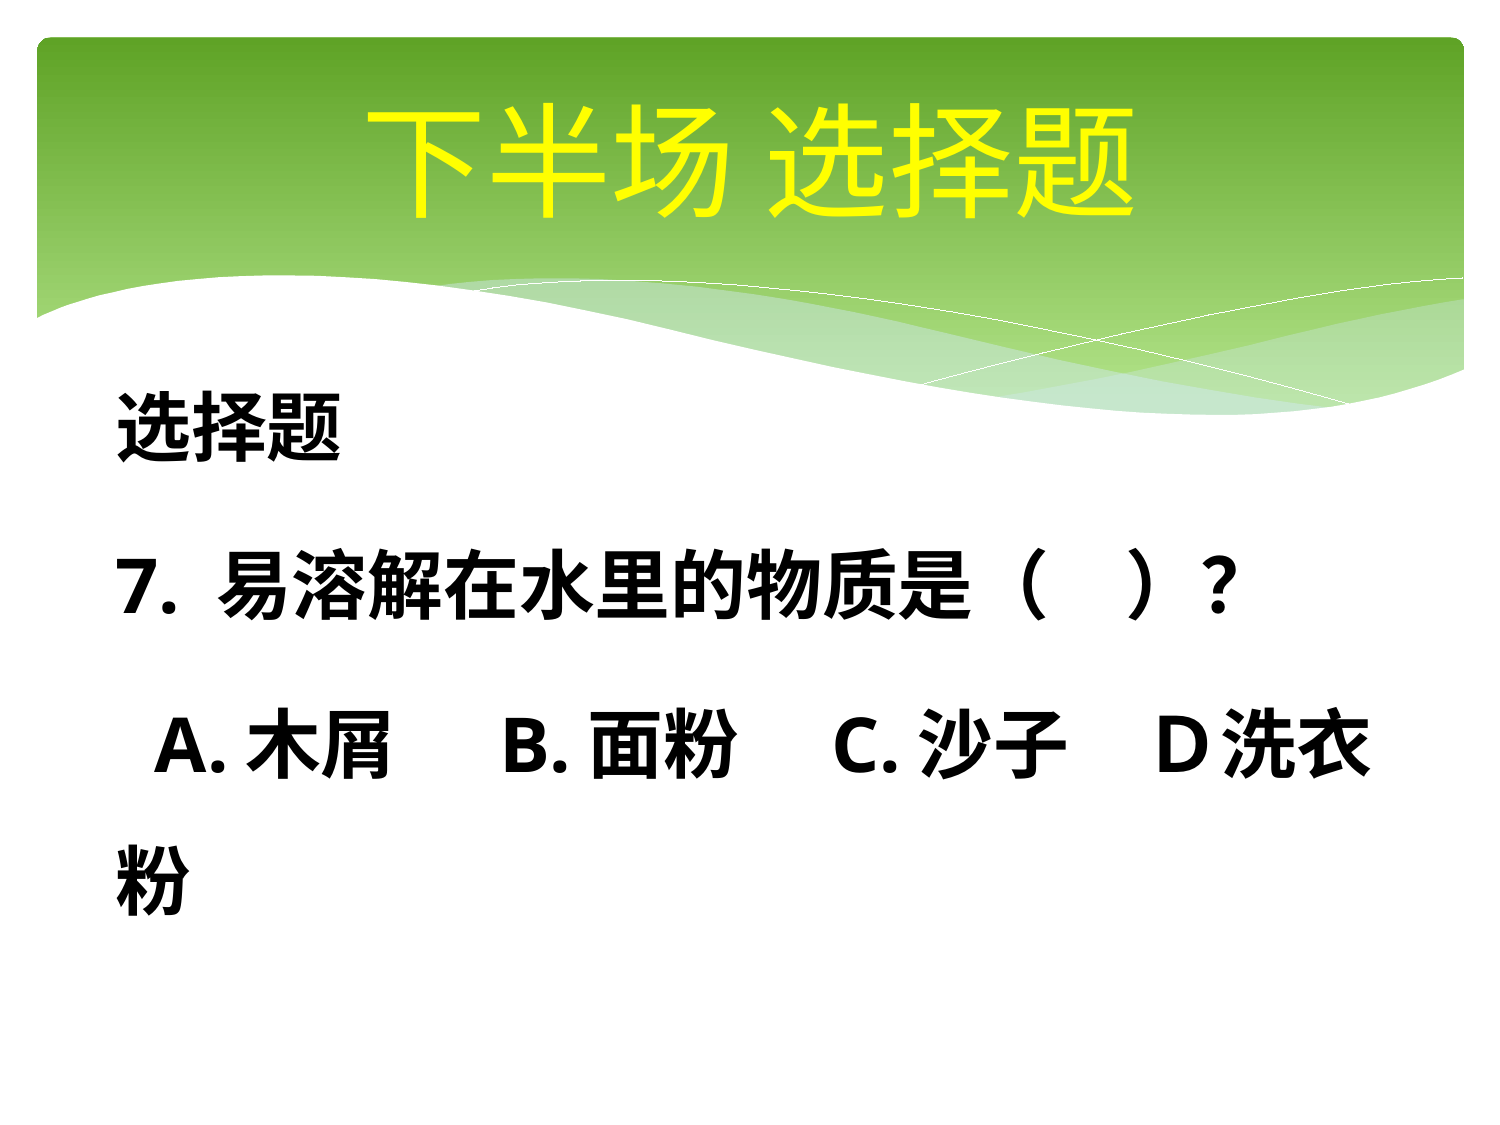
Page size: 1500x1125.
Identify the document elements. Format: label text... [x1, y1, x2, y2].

list 选择题 7. 易溶解在水里的物质是（ ）？ A.木屑 B.面粉 C.沙子 Ｄ洗衣粉 [100, 326, 1436, 935]
title 下半场 选择题 [75, 55, 1425, 261]
